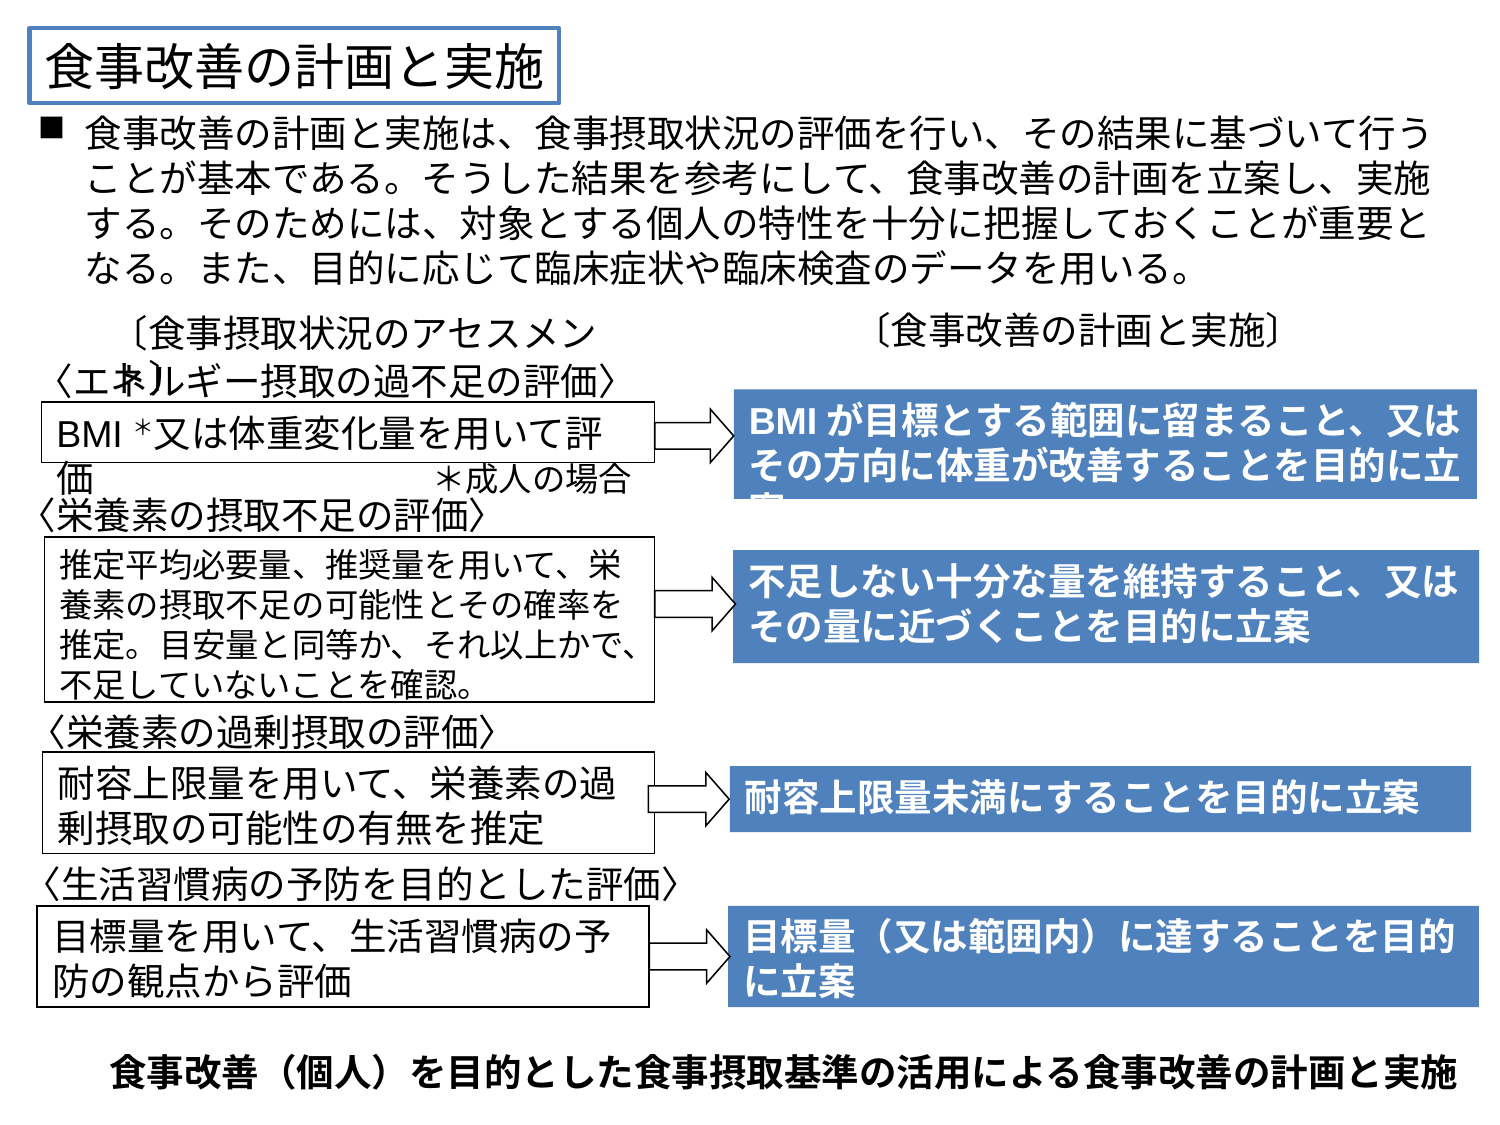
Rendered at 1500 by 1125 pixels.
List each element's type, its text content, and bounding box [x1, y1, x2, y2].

text_box 食事改善の計画と実施は、食事摂取状況の評価を行い、その結果に基づいて行うことが基本である。そうした結果を参考にして、食事改善の計画を立案し、実施する。そのためには、対象とする個人の特性を十分に把握しておくことが重要となる。また、目的に応じて臨床症状や臨床検査のデータを用いる。 [22, 103, 1473, 298]
text_box 目標量（又は範囲内）に達することを目的に立案 [728, 905, 1479, 1008]
text_box 目標量を用いて、生活習慣病の予防の観点から評価 [37, 905, 650, 1008]
text_box 〔食事改善の計画と実施〕 [838, 299, 1322, 360]
text_box 食事改善（個人）を目的とした食事摂取基準の活用による食事改善の計画と実施 [73, 1041, 1474, 1102]
text_box 〔食事摂取状況のアセスメント〕 [95, 302, 657, 362]
text_box 〈エネルギー摂取の過不足の評価〉 [20, 350, 655, 403]
text_box 〈栄養素の摂取不足の評価〉 [3, 484, 538, 545]
text_box 食事改善の計画と実施 [27, 26, 561, 103]
text_box BMI＊又は体重変化量を用いて評価 [41, 401, 655, 463]
text_box 推定平均必要量、推奨量を用いて、栄養素の摂取不足の可能性とその確率を推定。目安量と同等か、それ以上かで、不足していないことを確認。 [44, 537, 655, 702]
text_box [648, 772, 730, 826]
text_box 耐容上限量未満にすることを目的に立案 [729, 766, 1472, 833]
text_box [654, 409, 734, 463]
text_box [649, 929, 730, 984]
text_box BMIが目標とする範囲に留まること、又はその方向に体重が改善することを目的に立案 [733, 389, 1477, 499]
text_box 〈栄養素の過剰摂取の評価〉 [13, 701, 538, 744]
text_box 〈生活習慣病の予防を目的とした評価〉 [8, 853, 716, 906]
text_box [654, 577, 736, 631]
text_box ＊成人の場合 [420, 457, 693, 512]
text_box 耐容上限量を用いて、栄養素の過剰摂取の可能性の有無を推定 [42, 752, 655, 853]
text_box 不足しない十分な量を維持すること、又はその量に近づくことを目的に立案 [733, 550, 1480, 664]
